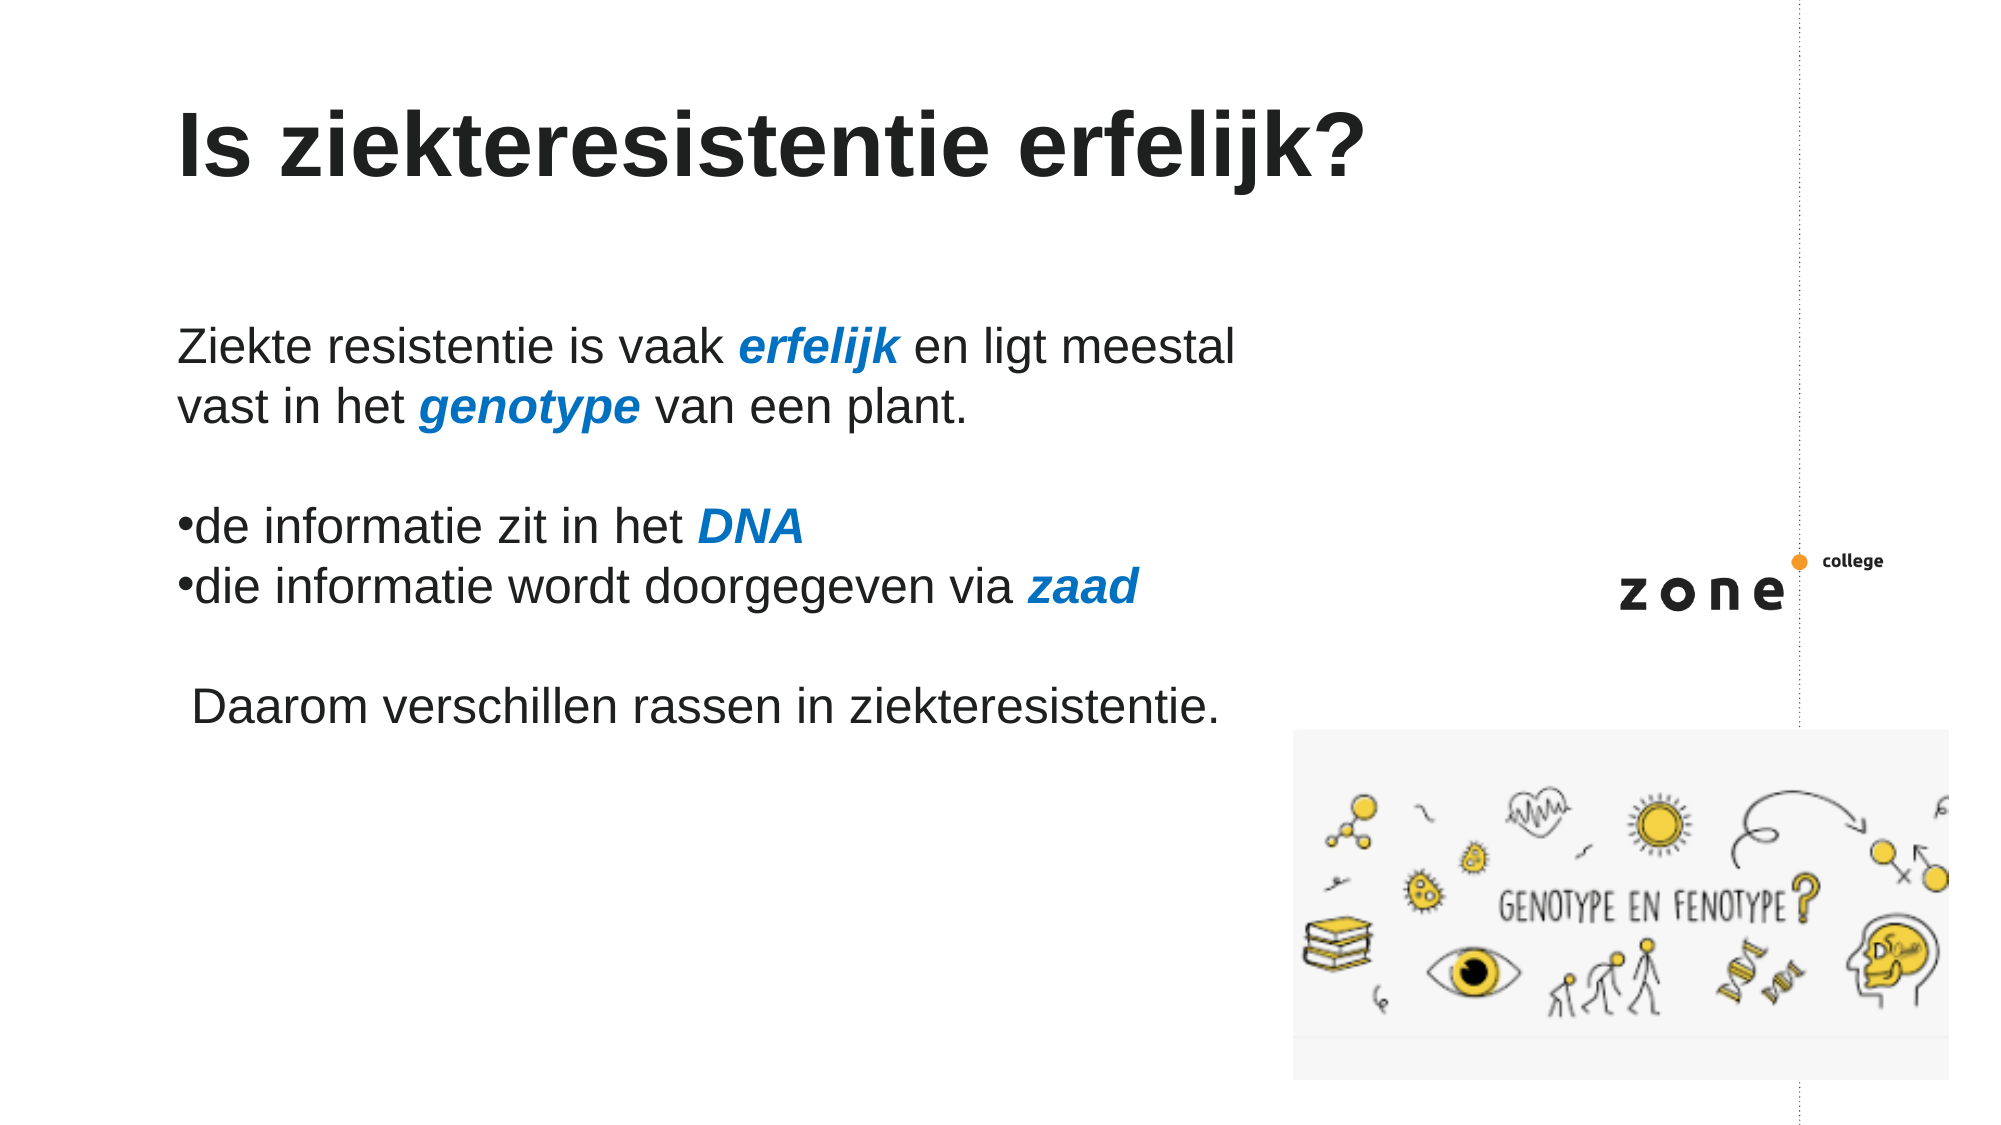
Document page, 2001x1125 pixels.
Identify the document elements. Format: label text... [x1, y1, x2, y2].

list Ziekte resistentie is vaak erfelijk en ligt meestal vast in het genotype van een plant. de informatie zit in het DNA die informatie wordt doorgegeven via zaad Daarom verschillen rassen in ziekteresistentie. [177, 313, 1269, 1091]
picture [1292, 0, 2001, 1125]
title Is ziekteresistentie erfelijk? [177, 97, 1471, 261]
